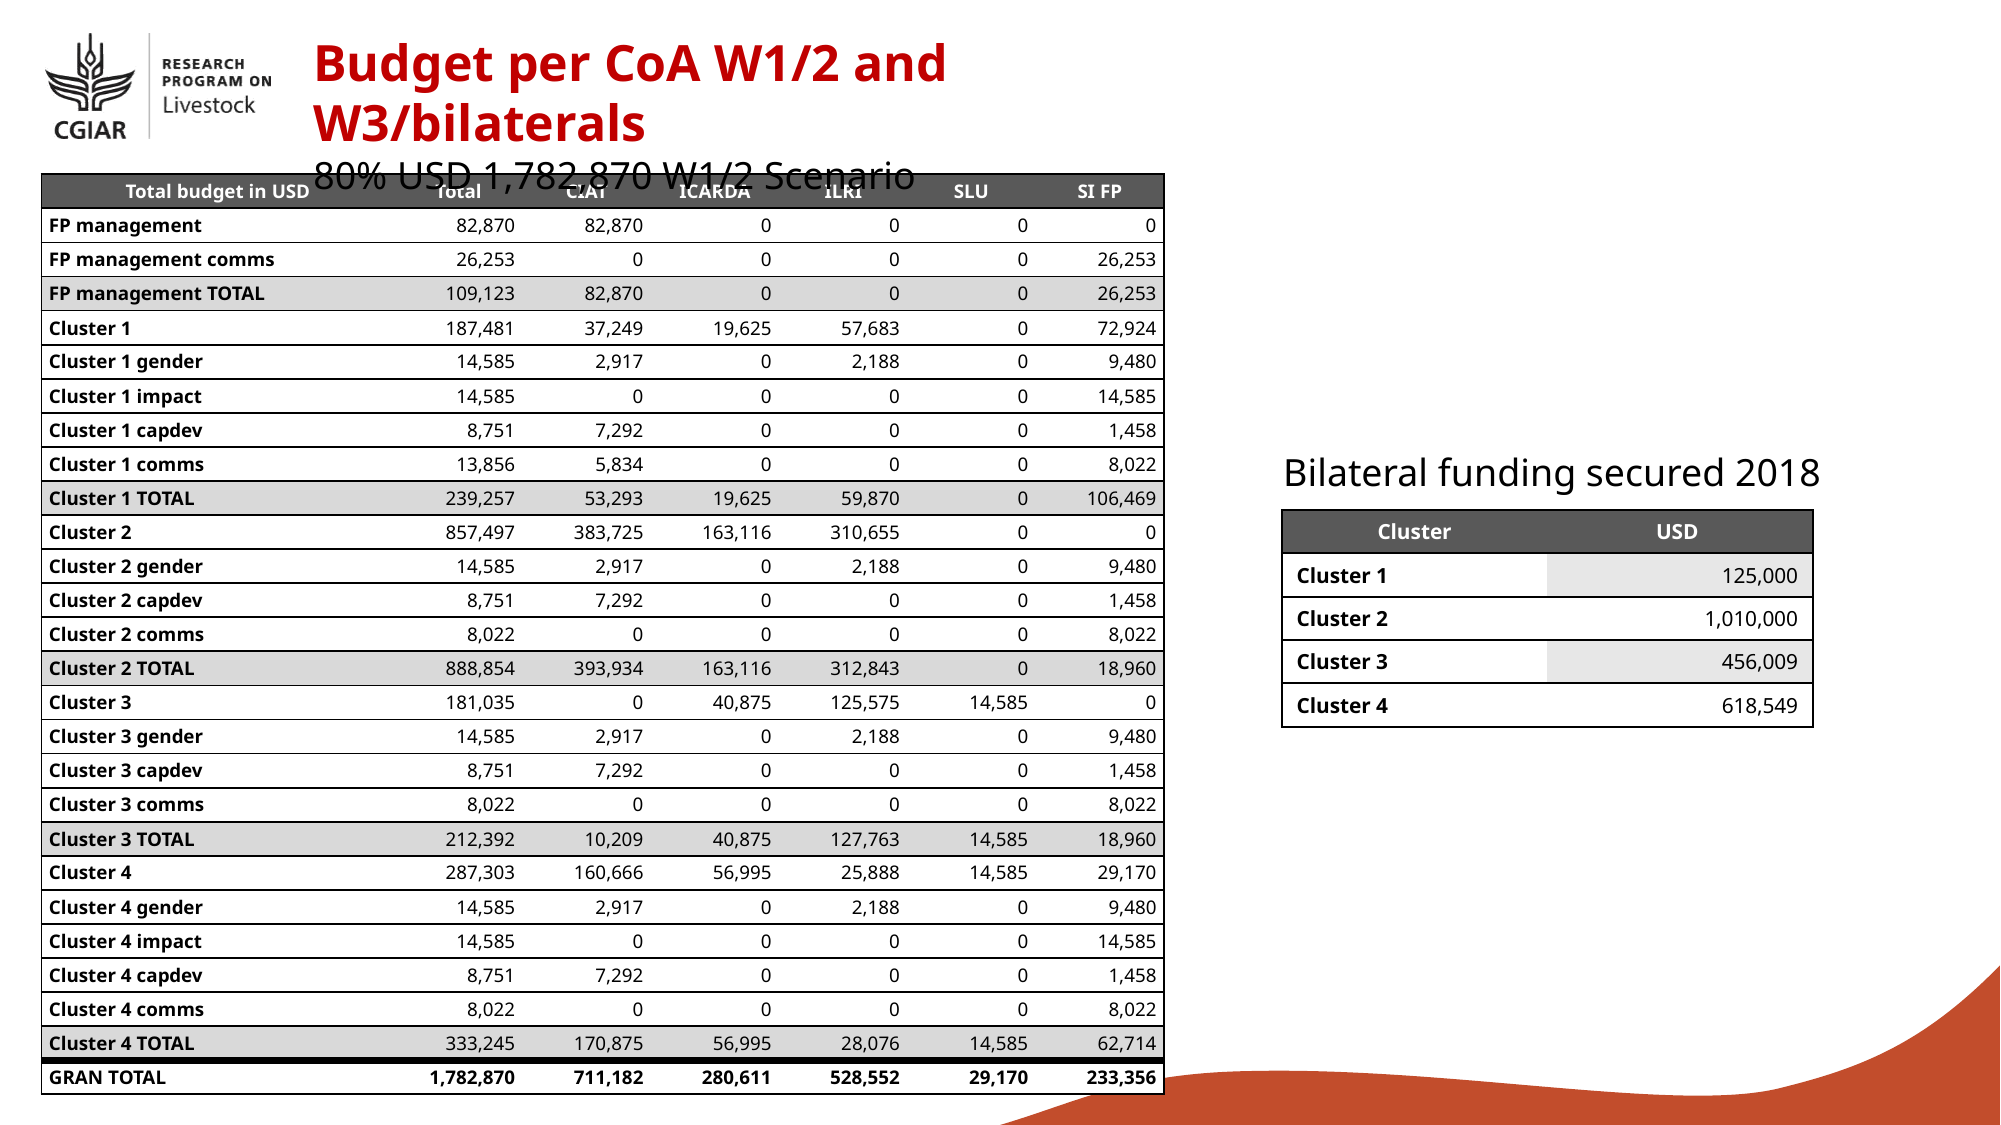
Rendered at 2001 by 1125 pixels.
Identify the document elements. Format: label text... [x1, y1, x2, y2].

table_cell 187,481 [394, 311, 523, 344]
table_cell 59,870 [779, 482, 907, 514]
table_cell Cluster 2 gender [42, 550, 394, 582]
table_cell Cluster 2 capdev [42, 584, 394, 616]
table_cell 8,751 [394, 959, 523, 991]
table_cell 2,917 [523, 550, 651, 582]
table_cell 239,257 [394, 482, 523, 514]
table_cell 14,585 [907, 823, 1036, 855]
table_cell Cluster 4 comms [42, 993, 394, 1025]
table_cell 0 [779, 243, 907, 276]
table_cell 19,625 [651, 482, 779, 514]
table_cell 0 [907, 209, 1036, 242]
table_cell 0 [907, 789, 1036, 821]
table_cell 233,356 [1036, 1064, 1163, 1093]
table_cell Cluster 3 [1283, 641, 1547, 682]
table_cell 53,293 [523, 482, 651, 514]
table_cell 2,188 [779, 550, 907, 582]
table_cell 14,585 [1036, 925, 1163, 957]
table_cell 163,116 [651, 652, 779, 685]
table_cell 0 [651, 550, 779, 582]
table_cell 0 [523, 686, 651, 719]
table_cell 160,666 [523, 857, 651, 889]
table_cell 9,480 [1036, 891, 1163, 923]
table_cell 0 [907, 516, 1036, 548]
table_cell 0 [651, 891, 779, 923]
table_header Total budget in USD [42, 175, 394, 207]
table_cell 62,714 [1036, 1027, 1163, 1057]
table_cell GRAN TOTAL [42, 1064, 394, 1093]
table_cell 7,292 [523, 754, 651, 787]
table_cell 14,585 [394, 891, 523, 923]
table_cell 8,022 [394, 618, 523, 650]
table_cell 26,253 [1036, 277, 1163, 310]
table_cell 0 [779, 209, 907, 242]
table_cell 0 [1036, 209, 1163, 242]
table_cell 0 [523, 993, 651, 1025]
table_cell 56,995 [651, 857, 779, 889]
table_cell 1,458 [1036, 414, 1163, 446]
table_cell 125,575 [779, 686, 907, 719]
table_cell 26,253 [1036, 243, 1163, 276]
table_cell 8,751 [394, 754, 523, 787]
table_cell 0 [907, 346, 1036, 378]
table_cell 383,725 [523, 516, 651, 548]
table_cell 0 [907, 754, 1036, 787]
table_cell 29,170 [907, 1064, 1036, 1093]
table_cell 0 [651, 243, 779, 276]
table_cell 9,480 [1036, 720, 1163, 753]
table_cell 5,834 [523, 448, 651, 480]
table_cell 0 [779, 925, 907, 957]
table_cell 82,870 [523, 277, 651, 310]
table_cell 0 [907, 720, 1036, 753]
table_cell 14,585 [394, 346, 523, 378]
table_cell FP management TOTAL [42, 277, 394, 310]
table_cell 0 [651, 618, 779, 650]
table_cell Cluster 4 TOTAL [42, 1027, 394, 1057]
table_cell 14,585 [907, 857, 1036, 889]
table_cell 0 [779, 789, 907, 821]
table_cell Cluster 1 [42, 311, 394, 344]
table_cell 163,116 [651, 516, 779, 548]
table_cell 0 [907, 584, 1036, 616]
table_cell 2,188 [779, 720, 907, 753]
table_cell Cluster 4 [42, 857, 394, 889]
table_cell 0 [779, 993, 907, 1025]
table_cell 0 [651, 277, 779, 310]
table_cell 287,303 [394, 857, 523, 889]
table_cell 56,995 [651, 1027, 779, 1057]
table_cell 0 [523, 380, 651, 412]
table_cell 312,843 [779, 652, 907, 685]
table_cell Cluster 2 comms [42, 618, 394, 650]
table_cell 2,917 [523, 891, 651, 923]
table_cell 0 [907, 993, 1036, 1025]
table_cell 0 [651, 584, 779, 616]
table_cell 0 [651, 414, 779, 446]
table_cell 1,458 [1036, 584, 1163, 616]
table_cell 0 [651, 789, 779, 821]
table_cell 170,875 [523, 1027, 651, 1057]
table_cell 2,917 [523, 720, 651, 753]
table_cell 125,000 [1547, 554, 1812, 596]
table_cell 0 [779, 448, 907, 480]
table_cell 109,123 [394, 277, 523, 310]
table_cell 0 [779, 754, 907, 787]
table_cell 9,480 [1036, 550, 1163, 582]
table_cell 0 [651, 754, 779, 787]
text_box Budget per CoA W1/2 and W3/bilaterals 80% USD 1,782,870 W1/2 Scenario [298, 24, 1222, 204]
table_cell 0 [907, 959, 1036, 991]
table_cell 310,655 [779, 516, 907, 548]
table_cell Cluster 1 impact [42, 380, 394, 412]
table_cell 1,458 [1036, 754, 1163, 787]
table_cell 106,469 [1036, 482, 1163, 514]
table_cell 14,585 [907, 686, 1036, 719]
table_cell 181,035 [394, 686, 523, 719]
table_cell Cluster 1 gender [42, 346, 394, 378]
table_cell 82,870 [523, 209, 651, 242]
table_cell Cluster 3 capdev [42, 754, 394, 787]
table_cell 0 [779, 380, 907, 412]
table_cell 0 [907, 243, 1036, 276]
table_cell 14,585 [394, 925, 523, 957]
table_cell 1,782,870 [394, 1064, 523, 1093]
table_cell Cluster 4 capdev [42, 959, 394, 991]
table_cell 13,856 [394, 448, 523, 480]
table_cell 18,960 [1036, 823, 1163, 855]
table_cell 0 [907, 891, 1036, 923]
table_cell 2,917 [523, 346, 651, 378]
table_cell 14,585 [1036, 380, 1163, 412]
table_cell 14,585 [907, 1027, 1036, 1057]
table_cell Cluster 3 comms [42, 789, 394, 821]
table_cell Cluster 1 capdev [42, 414, 394, 446]
table_cell 0 [779, 584, 907, 616]
table_cell 40,875 [651, 686, 779, 719]
table_cell 0 [651, 959, 779, 991]
table_cell 711,182 [523, 1064, 651, 1093]
table_cell Cluster 3 TOTAL [42, 823, 394, 855]
table_cell 0 [779, 959, 907, 991]
table_cell 8,751 [394, 584, 523, 616]
table_cell 8,022 [1036, 448, 1163, 480]
table_cell 2,188 [779, 346, 907, 378]
table_cell 0 [1036, 516, 1163, 548]
table_cell Cluster 1 [1283, 554, 1547, 596]
table_cell 0 [651, 720, 779, 753]
table_cell 8,022 [1036, 993, 1163, 1025]
table_cell 8,022 [1036, 789, 1163, 821]
table_cell 0 [779, 618, 907, 650]
table_cell 26,253 [394, 243, 523, 276]
table_cell 127,763 [779, 823, 907, 855]
table_cell 19,625 [651, 311, 779, 344]
table_cell 0 [523, 618, 651, 650]
table_cell 0 [907, 448, 1036, 480]
table_cell 14,585 [394, 380, 523, 412]
table_cell FP management [42, 209, 394, 242]
table_cell 57,683 [779, 311, 907, 344]
table_cell 0 [907, 550, 1036, 582]
table_cell 0 [651, 209, 779, 242]
table_cell 0 [907, 277, 1036, 310]
table_cell 393,934 [523, 652, 651, 685]
table_cell 857,497 [394, 516, 523, 548]
table_cell 2,188 [779, 891, 907, 923]
table_cell Cluster 4 impact [42, 925, 394, 957]
table_cell 0 [907, 925, 1036, 957]
table_cell 0 [651, 448, 779, 480]
table_cell 14,585 [394, 720, 523, 753]
text_box Bilateral funding secured 2018 [1268, 441, 1837, 502]
table_cell 0 [523, 243, 651, 276]
table_cell 0 [523, 789, 651, 821]
table_cell 528,552 [779, 1064, 907, 1093]
table_cell 8,022 [394, 789, 523, 821]
table_cell 8,751 [394, 414, 523, 446]
table_cell 618,549 [1547, 684, 1812, 726]
table_cell 1,458 [1036, 959, 1163, 991]
table_cell 25,888 [779, 857, 907, 889]
table_cell 8,022 [1036, 618, 1163, 650]
table_cell 0 [523, 925, 651, 957]
table_cell 7,292 [523, 414, 651, 446]
table_cell 0 [779, 277, 907, 310]
table_cell 0 [907, 414, 1036, 446]
table_cell 0 [651, 346, 779, 378]
table_cell 28,076 [779, 1027, 907, 1057]
table_cell 0 [651, 380, 779, 412]
table_cell 18,960 [1036, 652, 1163, 685]
table_cell Cluster 3 gender [42, 720, 394, 753]
table_cell Cluster 2 TOTAL [42, 652, 394, 685]
table_cell 37,249 [523, 311, 651, 344]
table_cell 0 [1036, 686, 1163, 719]
table_cell 7,292 [523, 584, 651, 616]
table_cell 0 [779, 414, 907, 446]
table_header Cluster [1283, 511, 1547, 552]
picture [45, 33, 271, 139]
table_cell 29,170 [1036, 857, 1163, 889]
table_cell FP management comms [42, 243, 394, 276]
table_cell 82,870 [394, 209, 523, 242]
table_cell 0 [907, 311, 1036, 344]
table_cell 0 [907, 482, 1036, 514]
table_header USD [1547, 511, 1812, 552]
table_cell 14,585 [394, 550, 523, 582]
table_cell 0 [651, 993, 779, 1025]
table_cell 212,392 [394, 823, 523, 855]
table_cell 9,480 [1036, 346, 1163, 378]
table_cell 40,875 [651, 823, 779, 855]
table_cell Cluster 1 comms [42, 448, 394, 480]
table_cell Cluster 2 [1283, 598, 1547, 639]
table_cell 0 [651, 925, 779, 957]
table_cell 0 [907, 652, 1036, 685]
table_cell Cluster 4 [1283, 684, 1547, 726]
table_cell 280,611 [651, 1064, 779, 1093]
table_cell 0 [907, 380, 1036, 412]
table_cell 0 [907, 618, 1036, 650]
table_cell 888,854 [394, 652, 523, 685]
table_cell 72,924 [1036, 311, 1163, 344]
table_cell 7,292 [523, 959, 651, 991]
table_cell 456,009 [1547, 641, 1812, 682]
table_cell 8,022 [394, 993, 523, 1025]
table_cell Cluster 1 TOTAL [42, 482, 394, 514]
table_cell 10,209 [523, 823, 651, 855]
table_cell Cluster 4 gender [42, 891, 394, 923]
table_cell Cluster 2 [42, 516, 394, 548]
table_cell 333,245 [394, 1027, 523, 1057]
table_cell Cluster 3 [42, 686, 394, 719]
table_cell 1,010,000 [1547, 598, 1812, 639]
